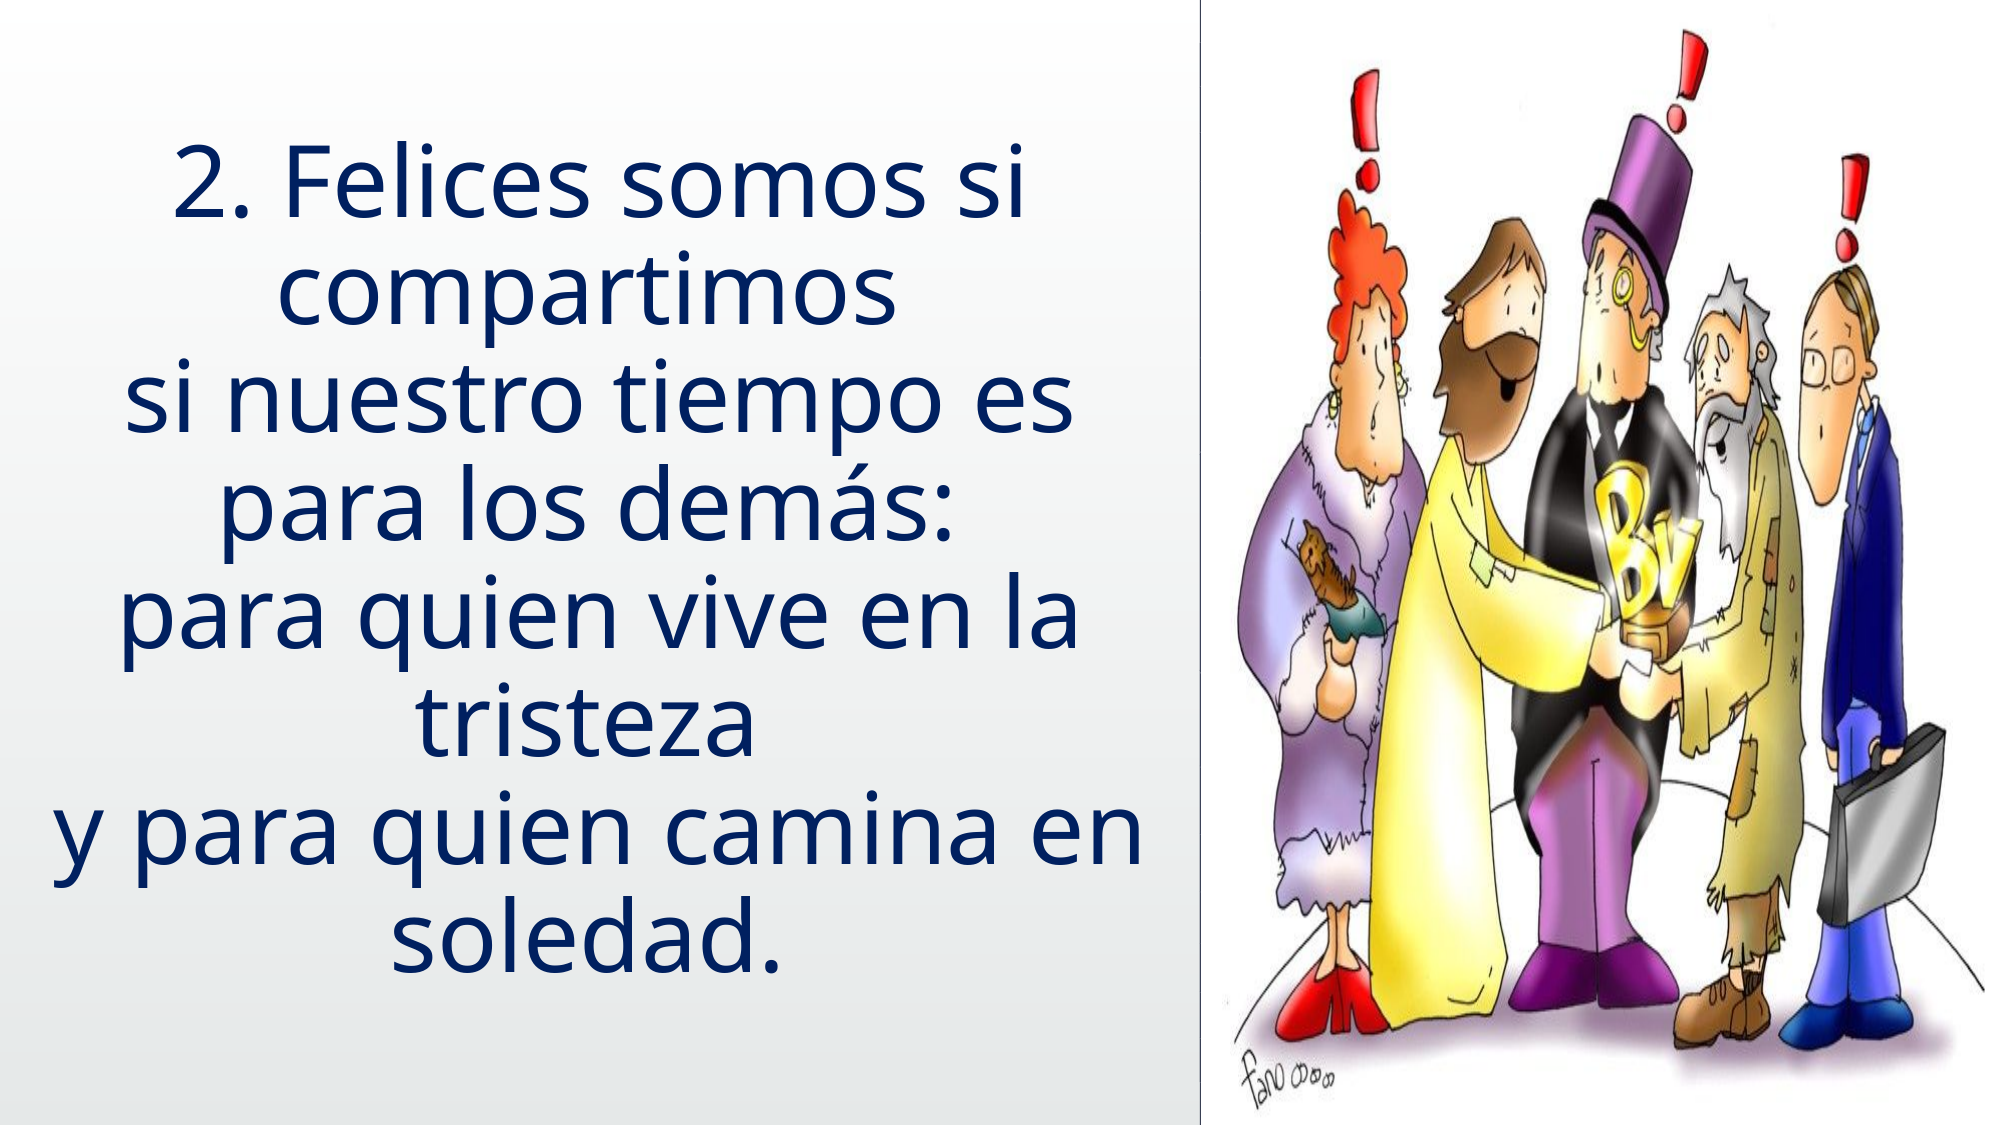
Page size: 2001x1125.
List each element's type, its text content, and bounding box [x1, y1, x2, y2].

picture [1200, 0, 2000, 1125]
title 2. Felices somos si compartimos si nuestro tiempo es para los demás: para quien vive en la tristeza y para quien camina en soledad. [0, 0, 1200, 1125]
